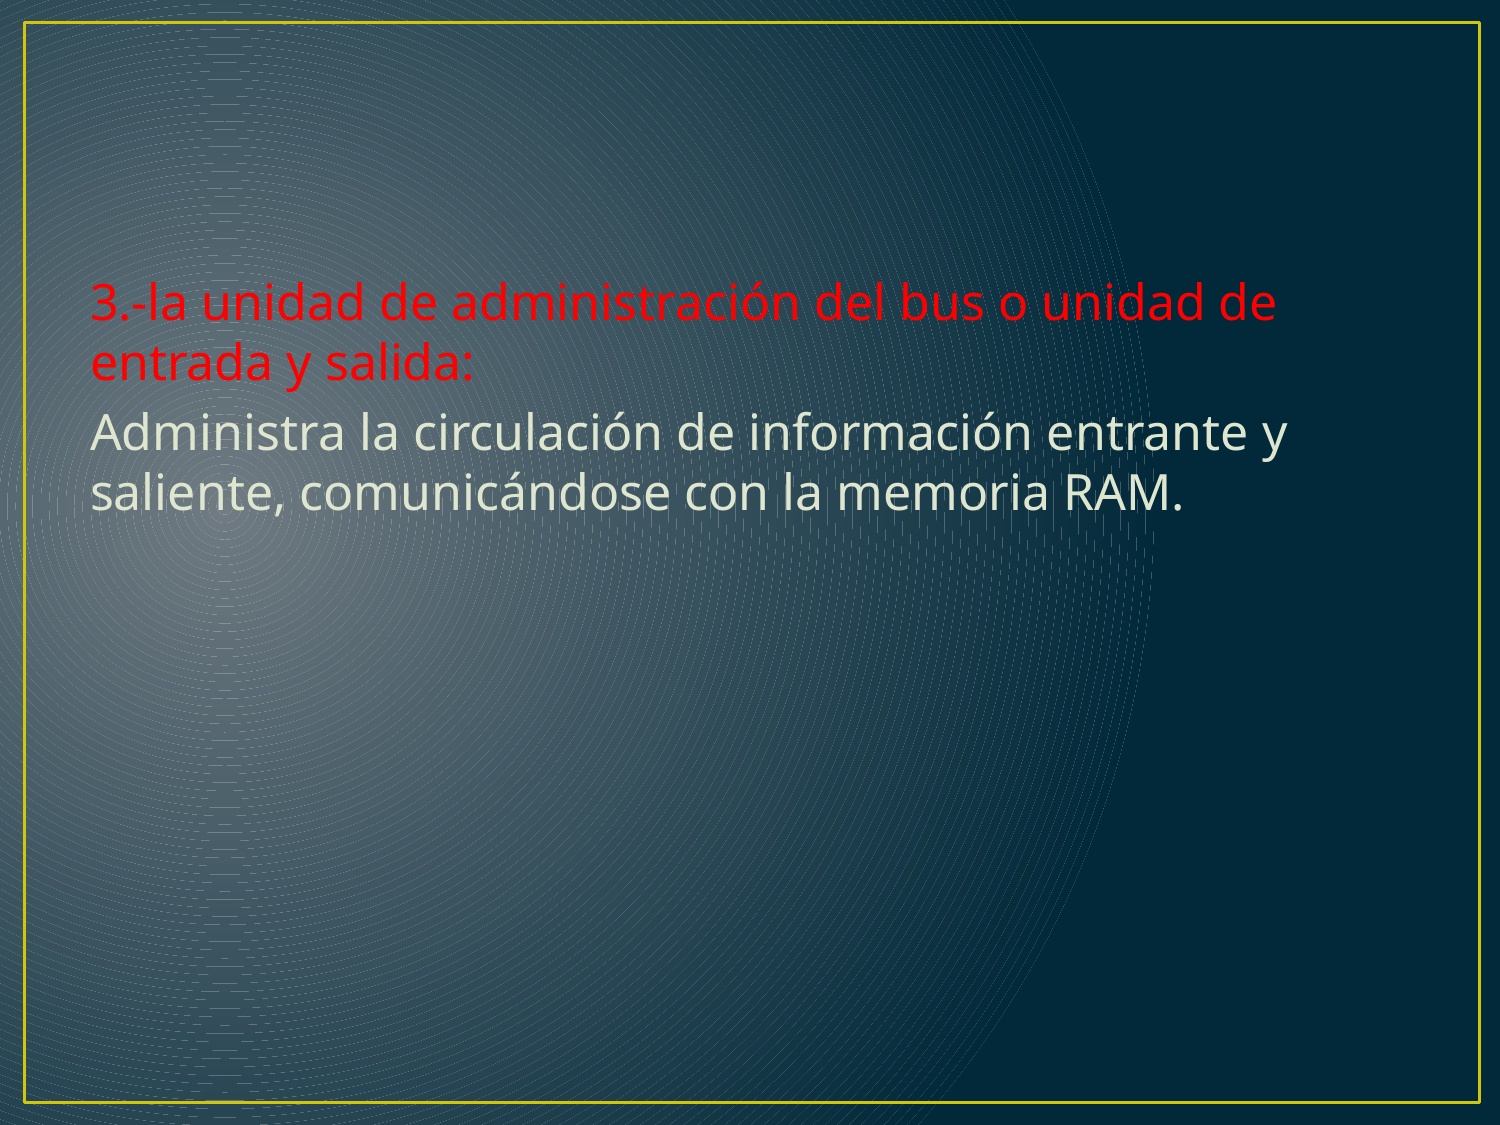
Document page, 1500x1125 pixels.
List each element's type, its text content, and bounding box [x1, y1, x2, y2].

list 3.-la unidad de administración del bus o unidad de entrada y salida: Administra la circulación de información entrante y saliente, comunicándose con la memoria RAM. [75, 262, 1425, 1005]
